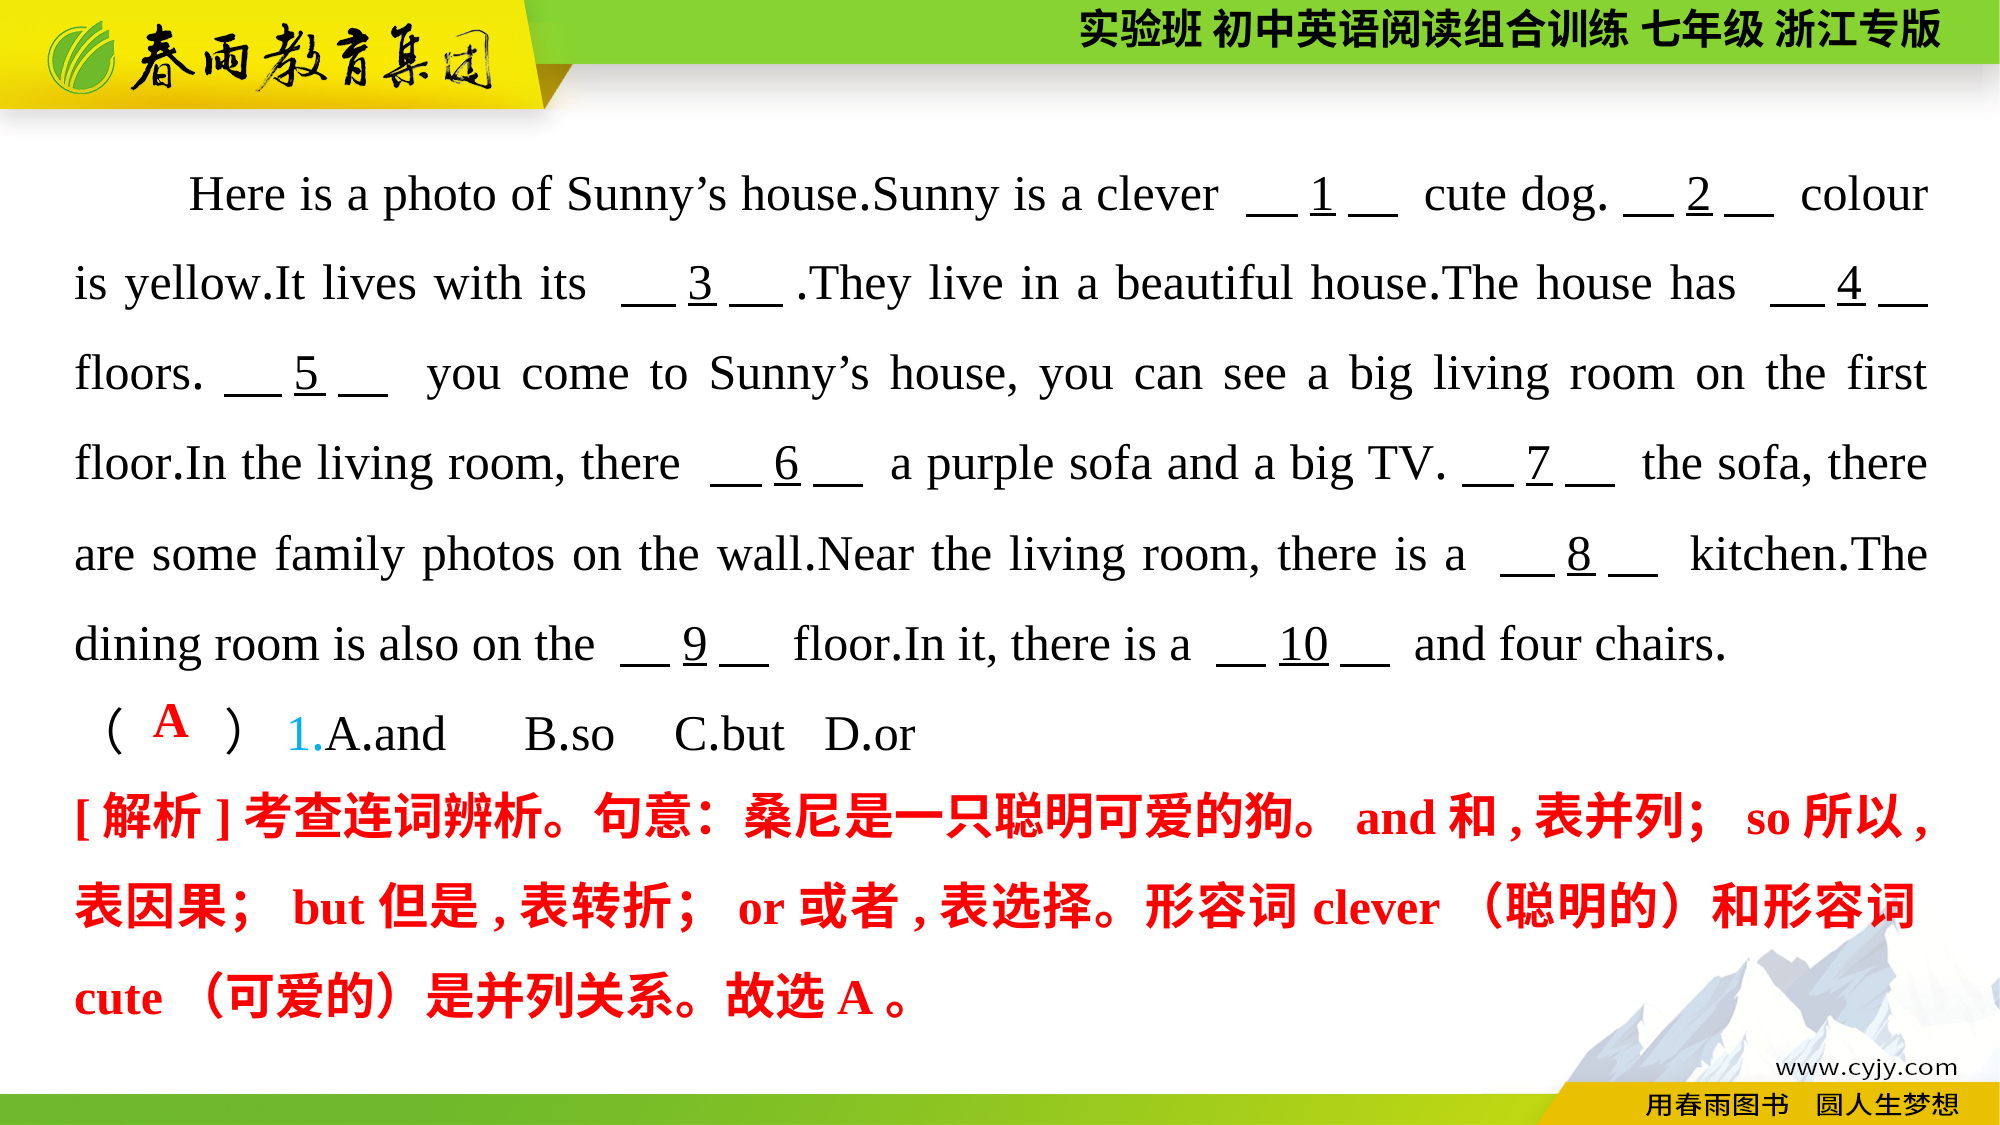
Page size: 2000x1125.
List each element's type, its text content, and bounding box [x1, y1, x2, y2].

list Here is a photo of Sunny’s house.Sunny is a clever 1 cute dog. 2 colour is yellow.It lives with its 3 .They live in a beautiful house.The house has 4 floors. 5 you come to Sunny’s house, you can see a big living room on the first floor.In the living room, there 6 a purple sofa and a big TV. 7 the sofa, there are some family photos on the wall.Near the living room, there is a 8 kitchen.The dining room is also on the 9 floor.In it, there is a 10 and four chairs. （ ）1.A.and B.so C.but D.or [59, 122, 1944, 746]
picture [0, 0, 2000, 1125]
text_box [解析]考查连词辨析。句意：桑尼是一只聪明可爱的狗。and和,表并列；so所以,表因果；but但是,表转折；or或者,表选择。形容词clever（聪明的）和形容词cute（可爱的）是并列关系。故选A。 [59, 746, 1944, 1032]
text_box A [138, 680, 204, 746]
